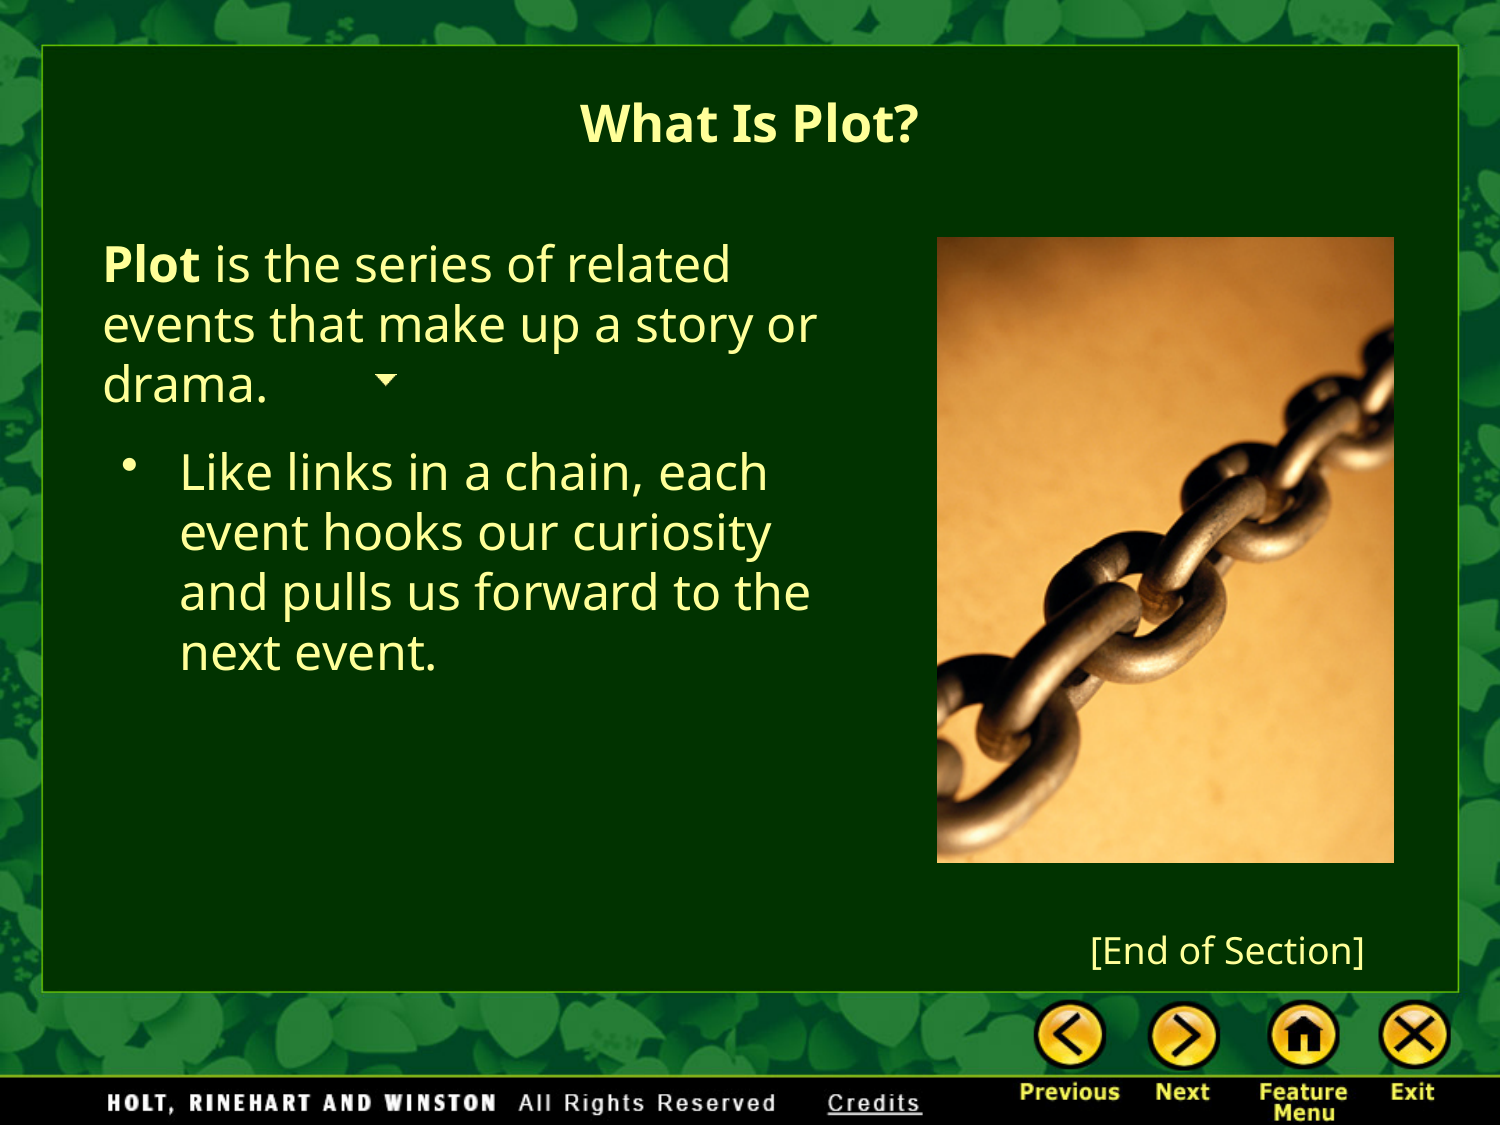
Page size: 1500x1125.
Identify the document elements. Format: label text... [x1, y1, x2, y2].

picture [0, 0, 1500, 1125]
text_box Plot is the series of related events that make up a story or drama. [87, 224, 888, 420]
text_box Like links in a chain, each event hooks our curiosity and pulls us forward to the next event. [87, 432, 888, 688]
title What Is Plot? [74, 56, 1426, 188]
text_box [End of Section] [1074, 919, 1413, 980]
